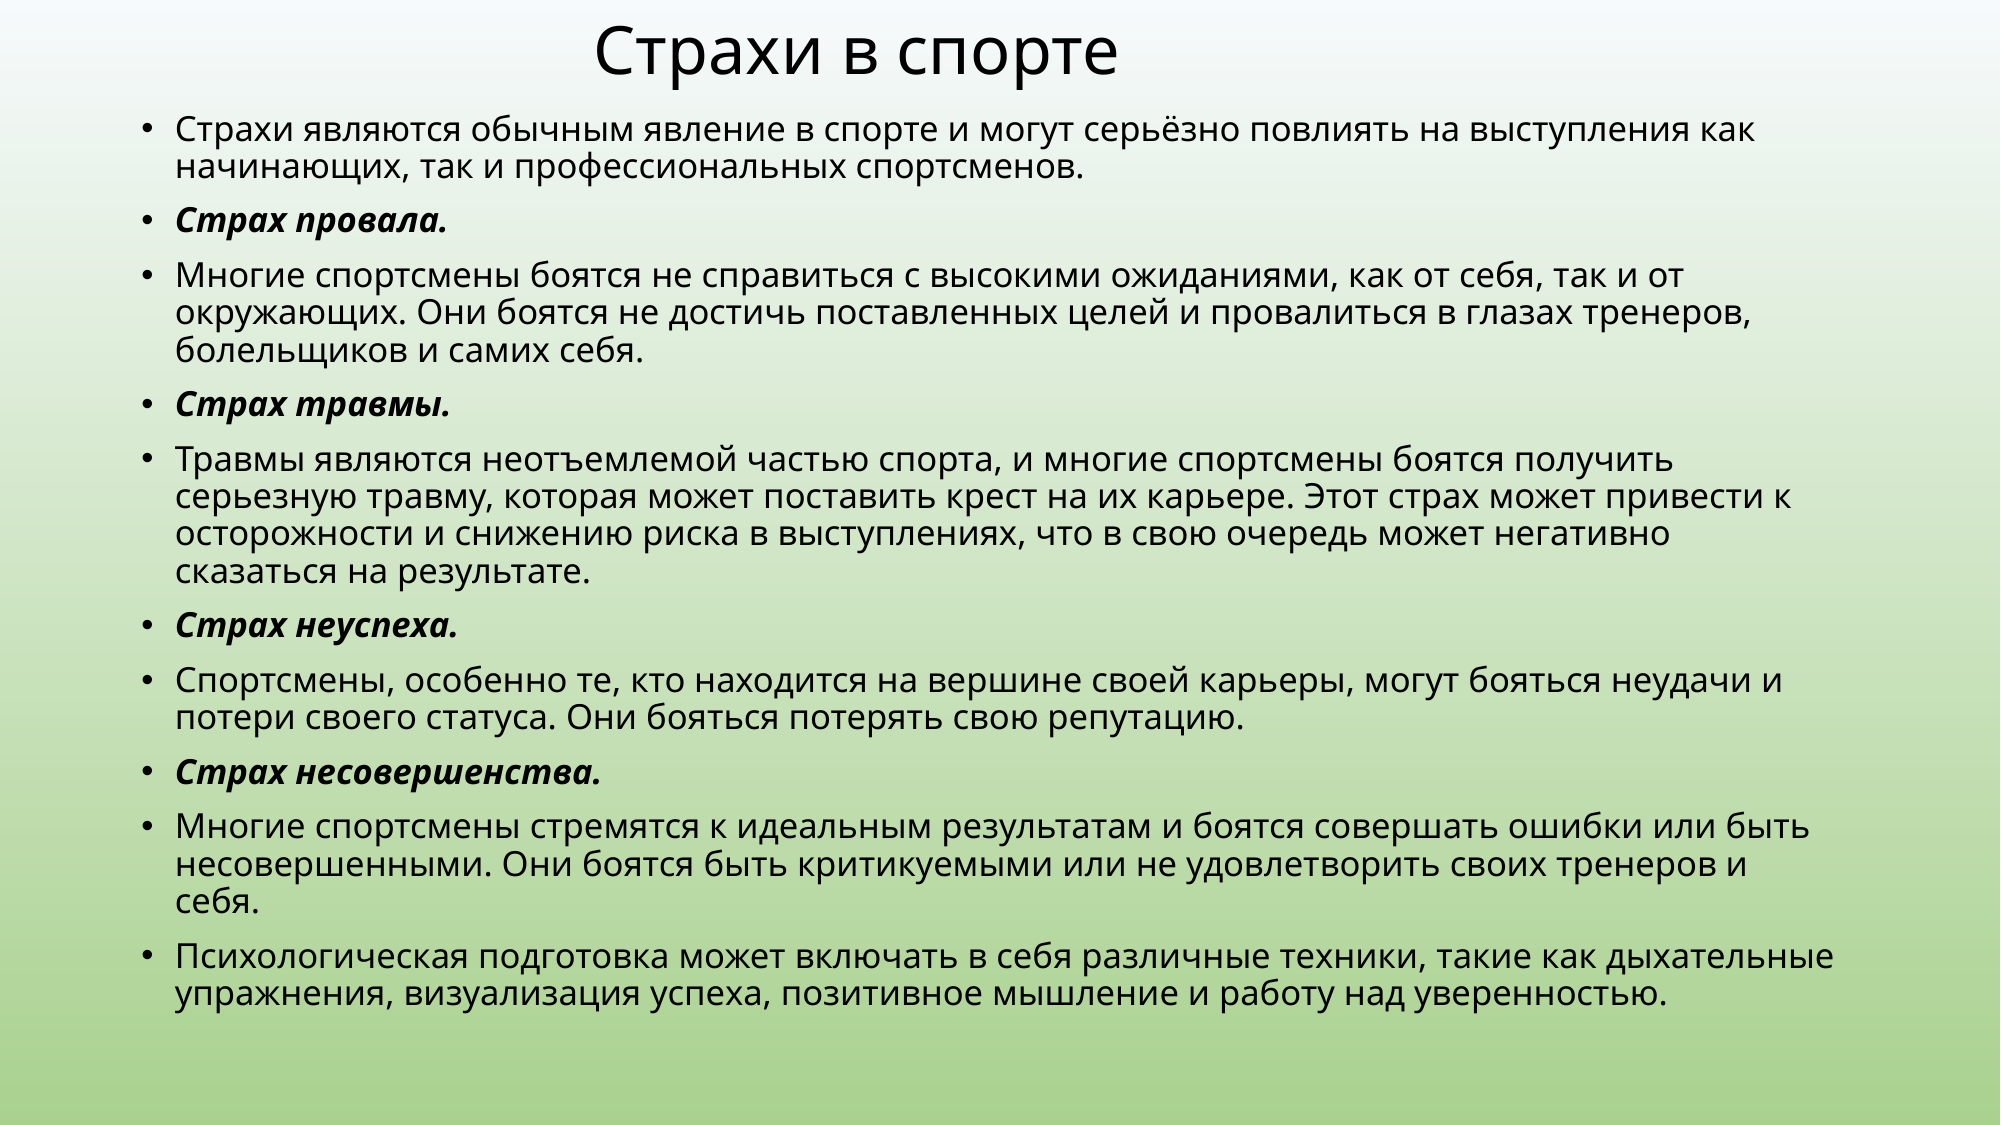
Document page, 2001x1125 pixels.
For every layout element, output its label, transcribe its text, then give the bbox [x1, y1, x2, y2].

title Страхи в спорте [578, 0, 1214, 103]
list Страхи являются обычным явление в спорте и могут серьёзно повлиять на выступления как начинающих, так и профессиональных спортсменов. Страх провала. Многие спортсмены боятся не справиться с высокими ожиданиями, как от себя, так и от окружающих. Они боятся не достичь поставленных целей и провалиться в глазах тренеров, болельщиков и самих себя. Страх травмы. Травмы являются неотъемлемой частью спорта, и многие спортсмены боятся получить серьезную травму, которая может поставить крест на их карьере. Этот страх может привести к осторожности и снижению риска в выступлениях, что в свою очередь может негативно сказаться на результате. Страх неуспеха. Спортсмены, особенно те, кто находится на вершине своей карьеры, могут бояться неудачи и потери своего статуса. Они бояться потерять свою репутацию. Страх несовершенства. Многие спортсмены стремятся к идеальным результатам и боятся совершать ошибки или быть несовершенными. Они боятся быть критикуемыми или не удовлетворить своих тренеров и себя. Психологическая подготовка может включать в себя различные техники, такие как дыхательные упражнения, визуализация успеха, позитивное мышление и работу над уверенностью. [126, 103, 1852, 1048]
